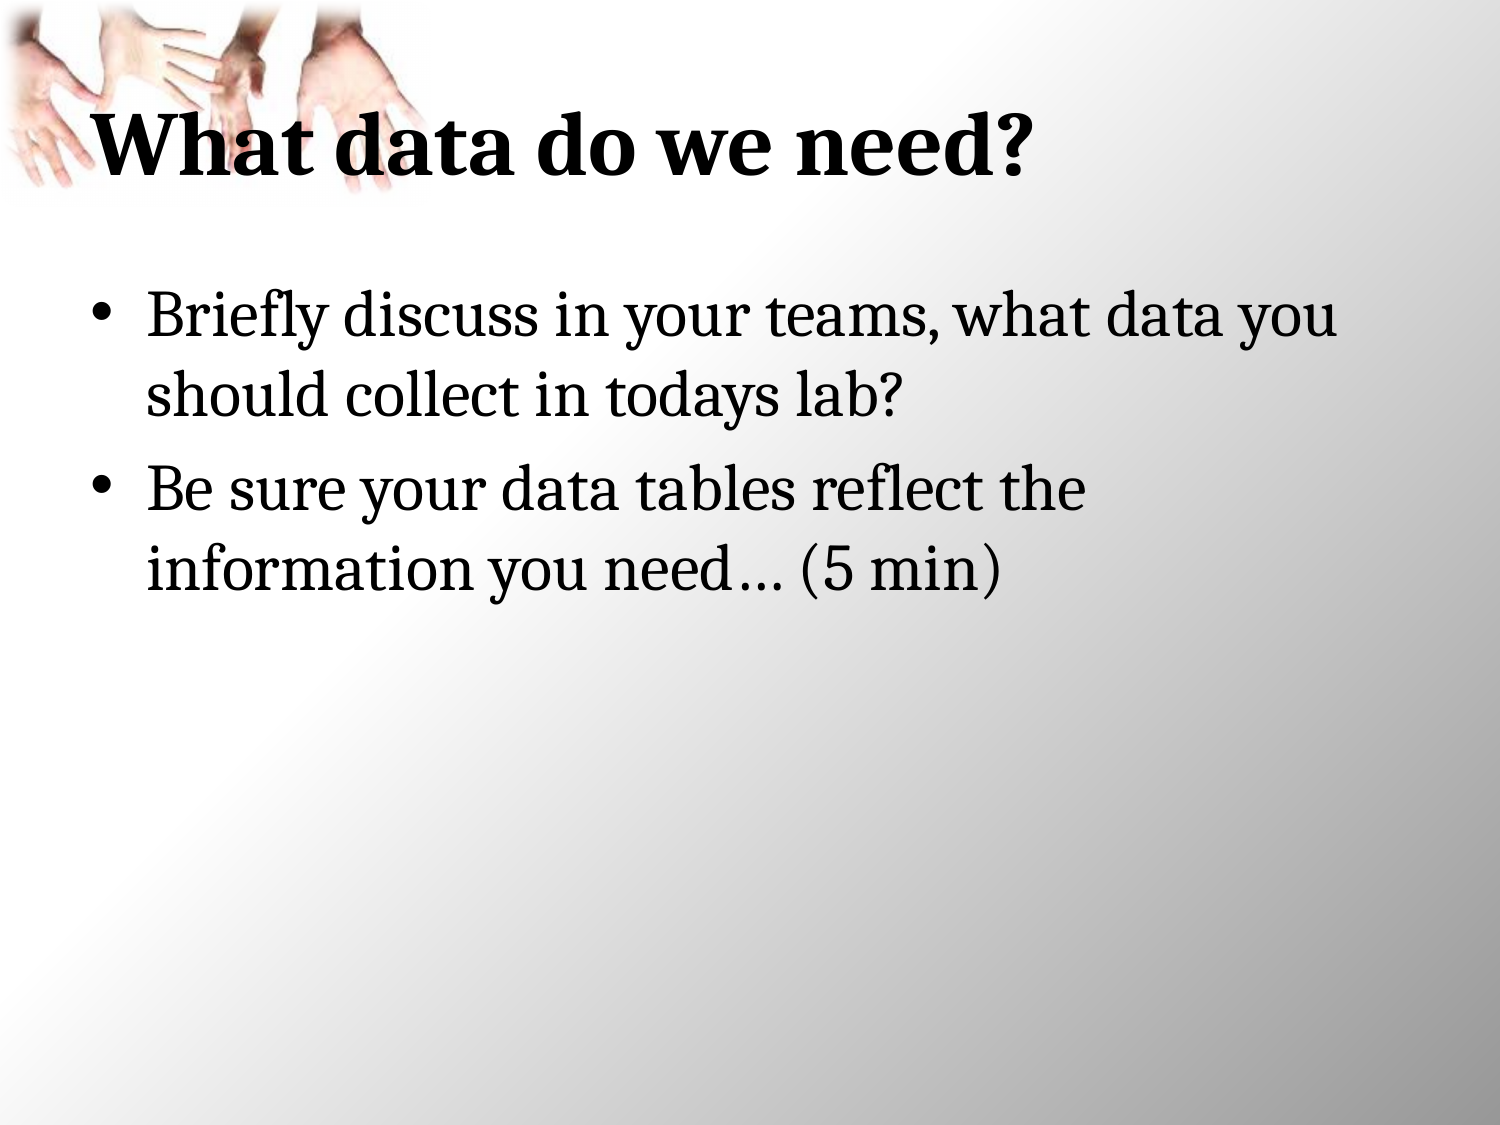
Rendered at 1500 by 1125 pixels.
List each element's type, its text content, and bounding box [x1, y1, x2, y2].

picture [29, 29, 404, 179]
list Briefly discuss in your teams, what data you should collect in todays lab? Be sure your data tables reflect the information you need… (5 min) [75, 262, 1425, 1005]
title What data do we need? [75, 45, 1425, 233]
